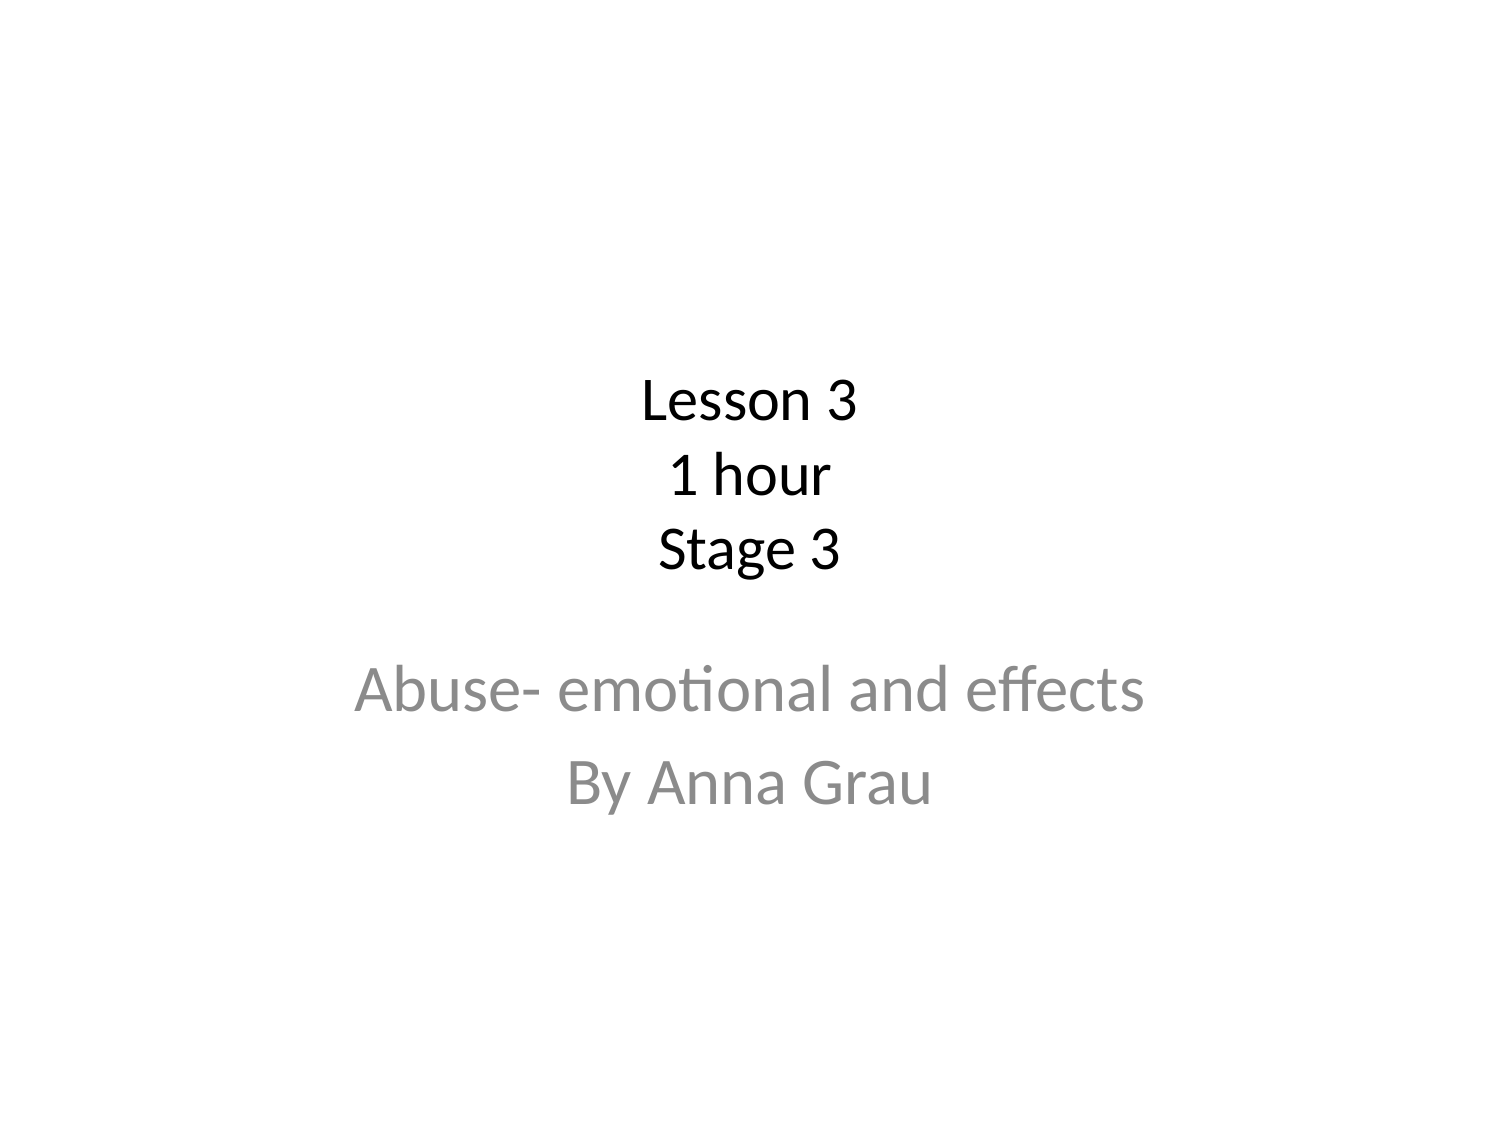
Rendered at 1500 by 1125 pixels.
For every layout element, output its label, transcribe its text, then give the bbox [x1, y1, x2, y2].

subtitle Abuse- emotional and effects By Anna Grau [225, 637, 1275, 925]
title Lesson 3 1 hour Stage 3 [112, 349, 1388, 591]
